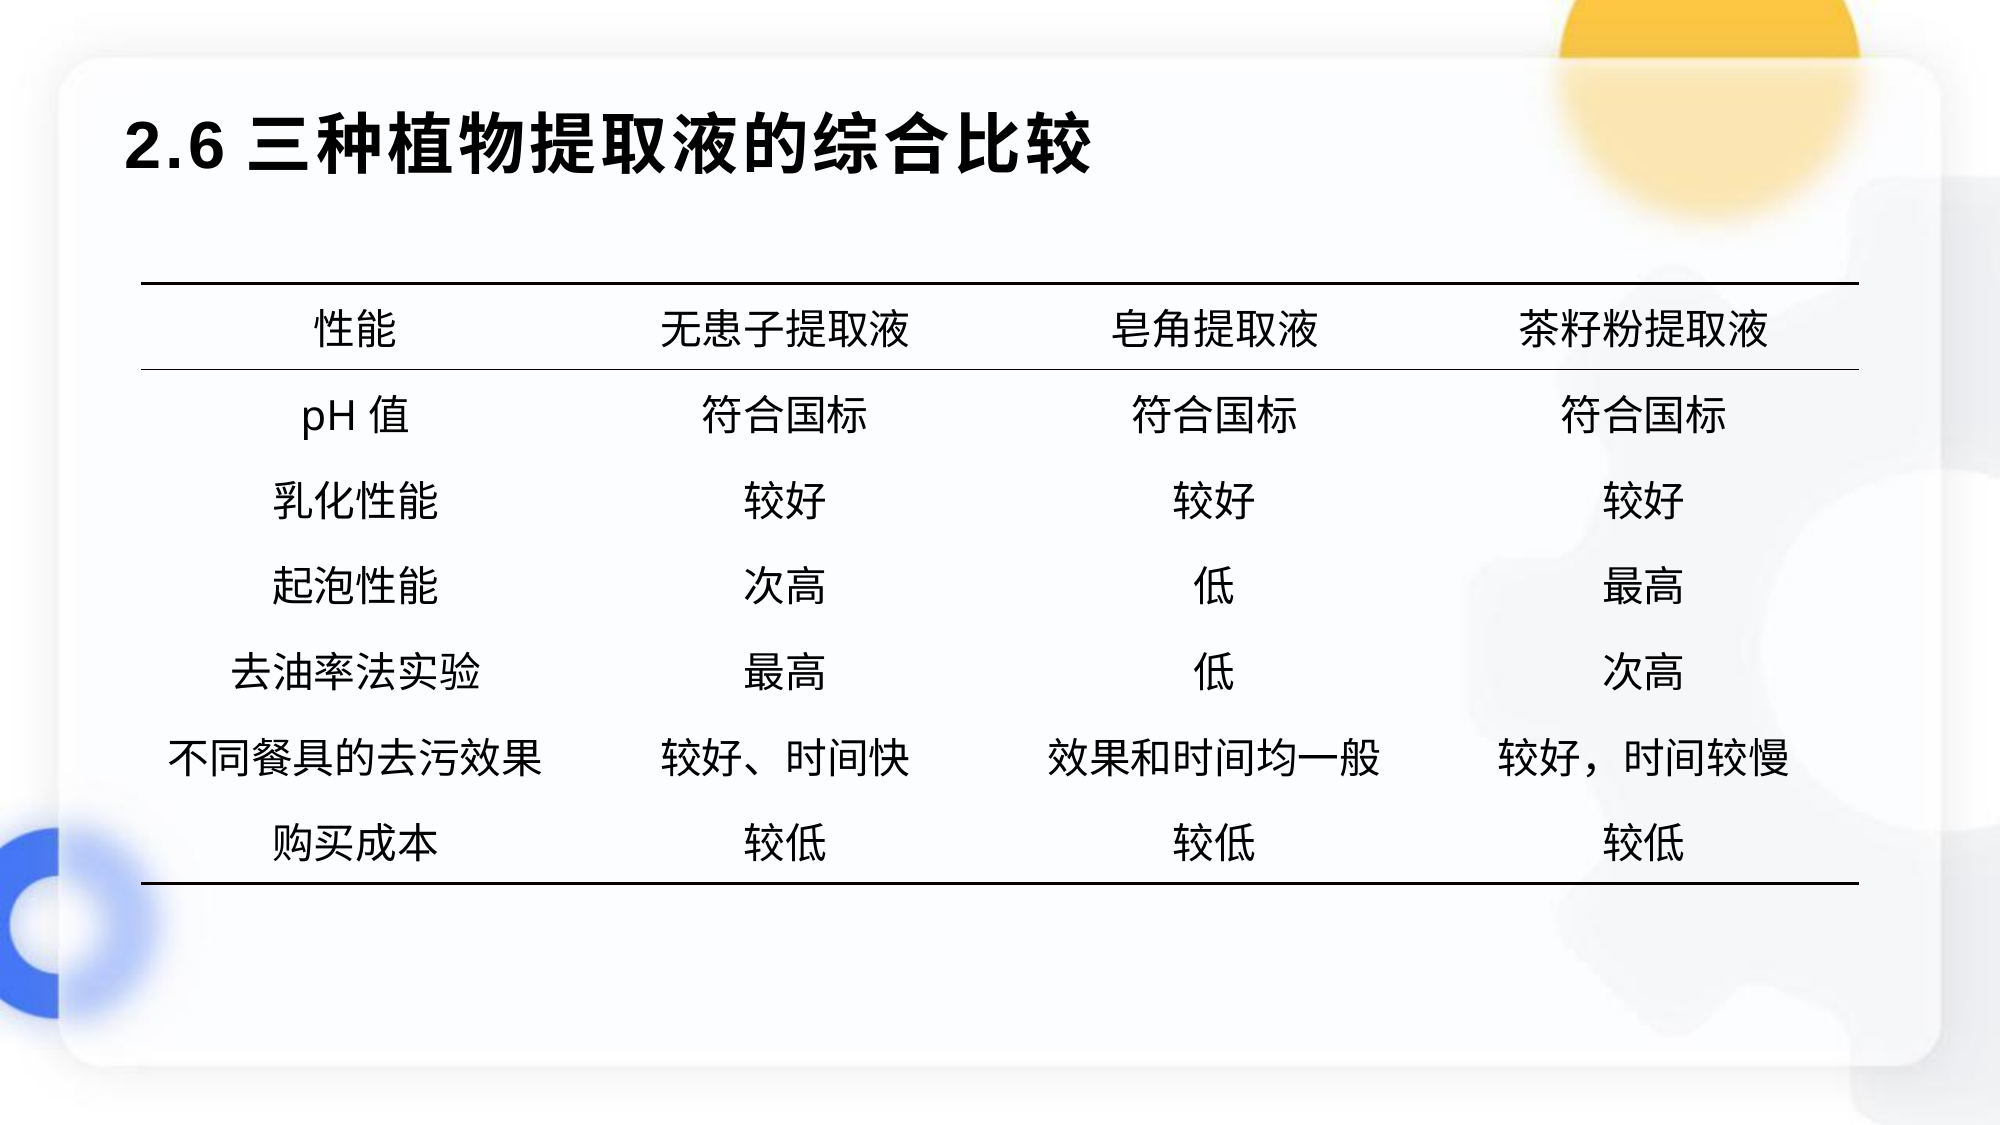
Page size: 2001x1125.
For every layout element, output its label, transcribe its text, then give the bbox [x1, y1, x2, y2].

title 2.6三种植物提取液的综合比较 [109, 106, 1891, 179]
table_header 茶籽粉提取液 [1429, 285, 1859, 369]
table_cell 起泡性能 [141, 541, 570, 627]
table_cell 去油率法实验 [141, 627, 570, 712]
table_cell 最高 [570, 627, 1000, 712]
table_cell 低 [1000, 627, 1429, 712]
table_header 皂角提取液 [1000, 285, 1429, 369]
table_cell 次高 [1429, 627, 1859, 712]
table_cell 较好 [1000, 455, 1429, 541]
table_header 无患子提取液 [570, 285, 1000, 369]
table_cell 不同餐具的去污效果 [141, 712, 570, 798]
table_cell 购买成本 [141, 798, 570, 882]
table_cell 较低 [1000, 798, 1429, 882]
table_cell 较好，时间较慢 [1429, 712, 1859, 798]
table_cell 符合国标 [570, 370, 1000, 455]
table_cell 乳化性能 [141, 455, 570, 541]
table_cell 符合国标 [1429, 370, 1859, 455]
table_cell 较好 [570, 455, 1000, 541]
table_cell 较好 [1429, 455, 1859, 541]
table_cell 次高 [570, 541, 1000, 627]
picture [0, 0, 2000, 1125]
table_cell 较低 [570, 798, 1000, 882]
table_cell pH值 [141, 370, 570, 455]
table_cell 较好、时间快 [570, 712, 1000, 798]
table_cell 较低 [1429, 798, 1859, 882]
table_cell 低 [1000, 541, 1429, 627]
table_cell 最高 [1429, 541, 1859, 627]
table_cell 效果和时间均一般 [1000, 712, 1429, 798]
table_header 性能 [141, 285, 570, 369]
table_cell 符合国标 [1000, 370, 1429, 455]
